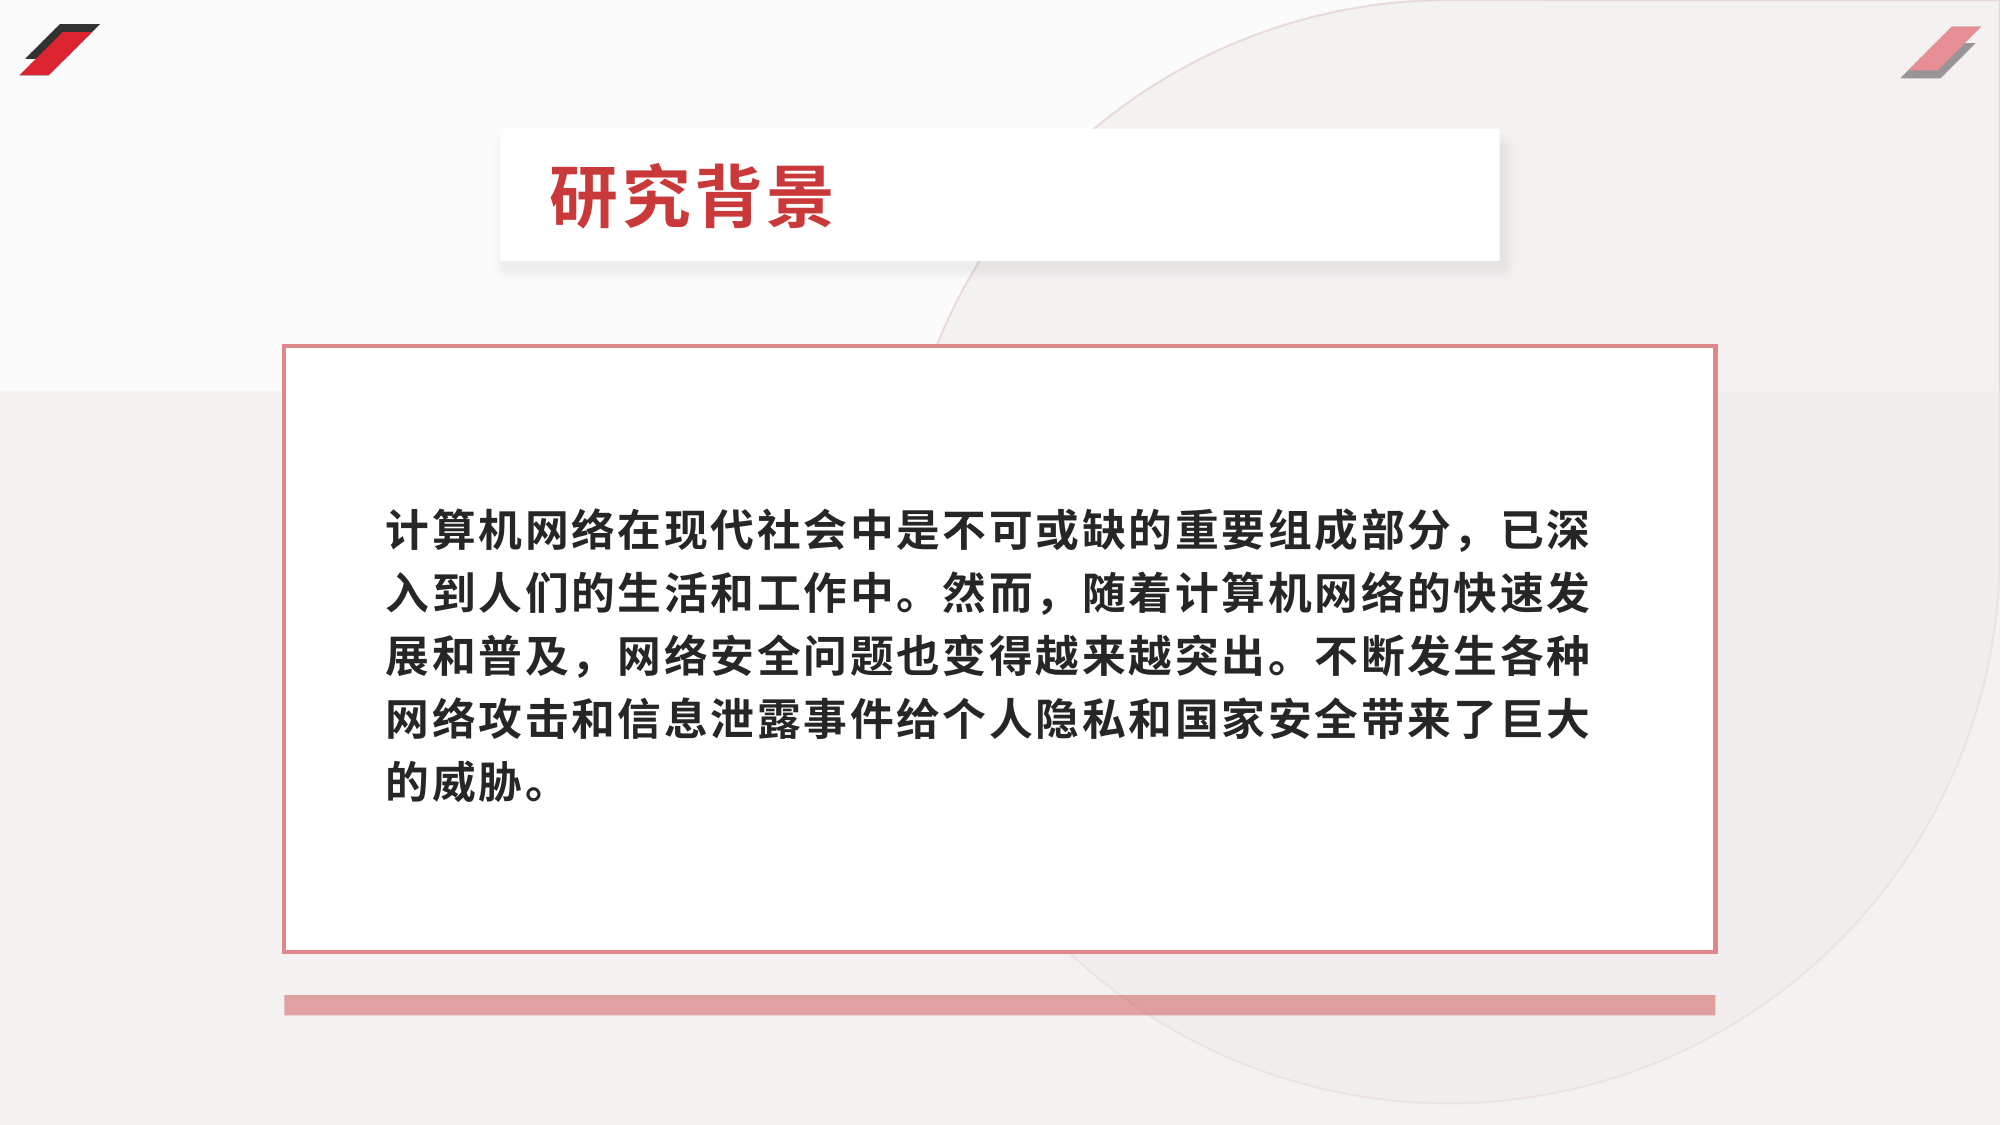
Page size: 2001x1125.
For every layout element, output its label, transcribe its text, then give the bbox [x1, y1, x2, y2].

text_box [499, 128, 1501, 262]
text_box [0, 390, 2000, 1125]
text_box [935, 0, 2000, 390]
text_box [283, 994, 1717, 1016]
picture [1881, 0, 2000, 101]
text_box 研究背景 [534, 143, 1466, 247]
text_box 计算机网络在现代社会中是不可或缺的重要组成部分，已深入到人们的生活和工作中。然而，随着计算机网络的快速发展和普及，网络安全问题也变得越来越突出。不断发生各种网络攻击和信息泄露事件给个人隐私和国家安全带来了巨大的威胁。 [370, 472, 1630, 827]
text_box [283, 345, 1717, 953]
picture [0, 0, 119, 101]
